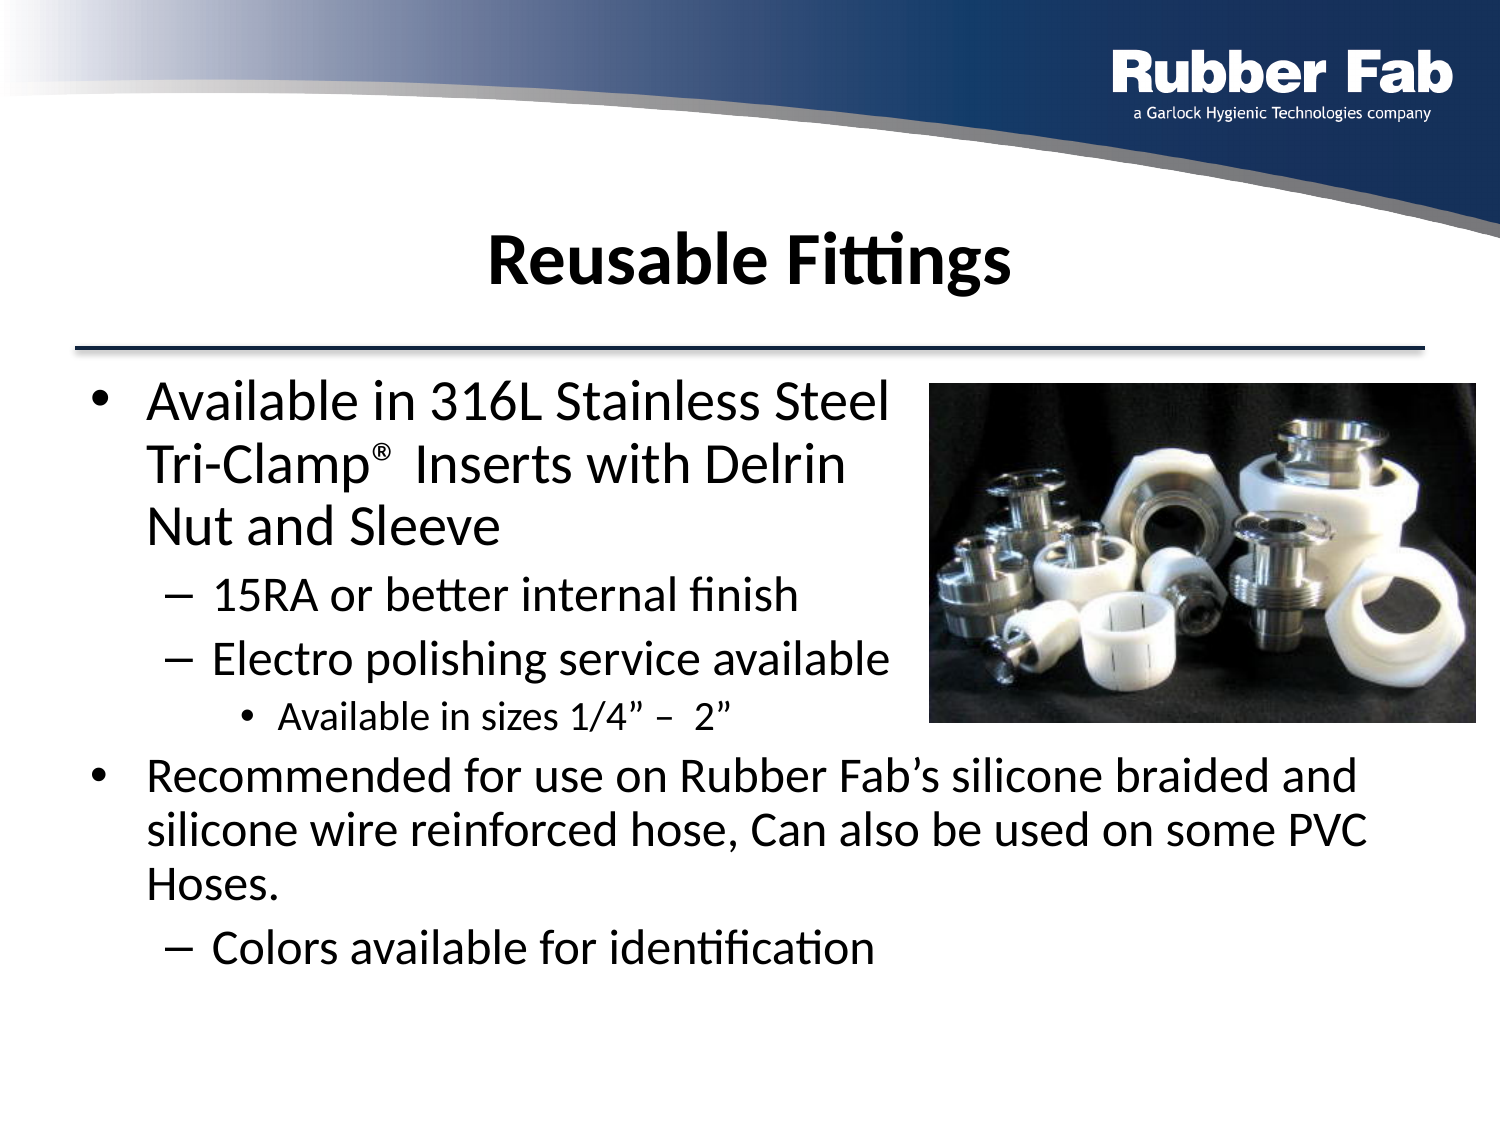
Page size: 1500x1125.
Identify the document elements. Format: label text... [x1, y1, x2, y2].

picture [929, 383, 1476, 724]
list Available in 316L Stainless Steel Tri-Clamp® Inserts with Delrin Nut and Sleeve 15RA or better internal finish Electro polishing service available Available in sizes 1/4” – 2” Recommended for use on Rubber Fab’s silicone braided and silicone wire reinforced hose, Can also be used on some PVC Hoses. Colors available for identification [75, 362, 1425, 1125]
title Reusable Fittings [75, 160, 1425, 349]
picture [0, 0, 1500, 240]
